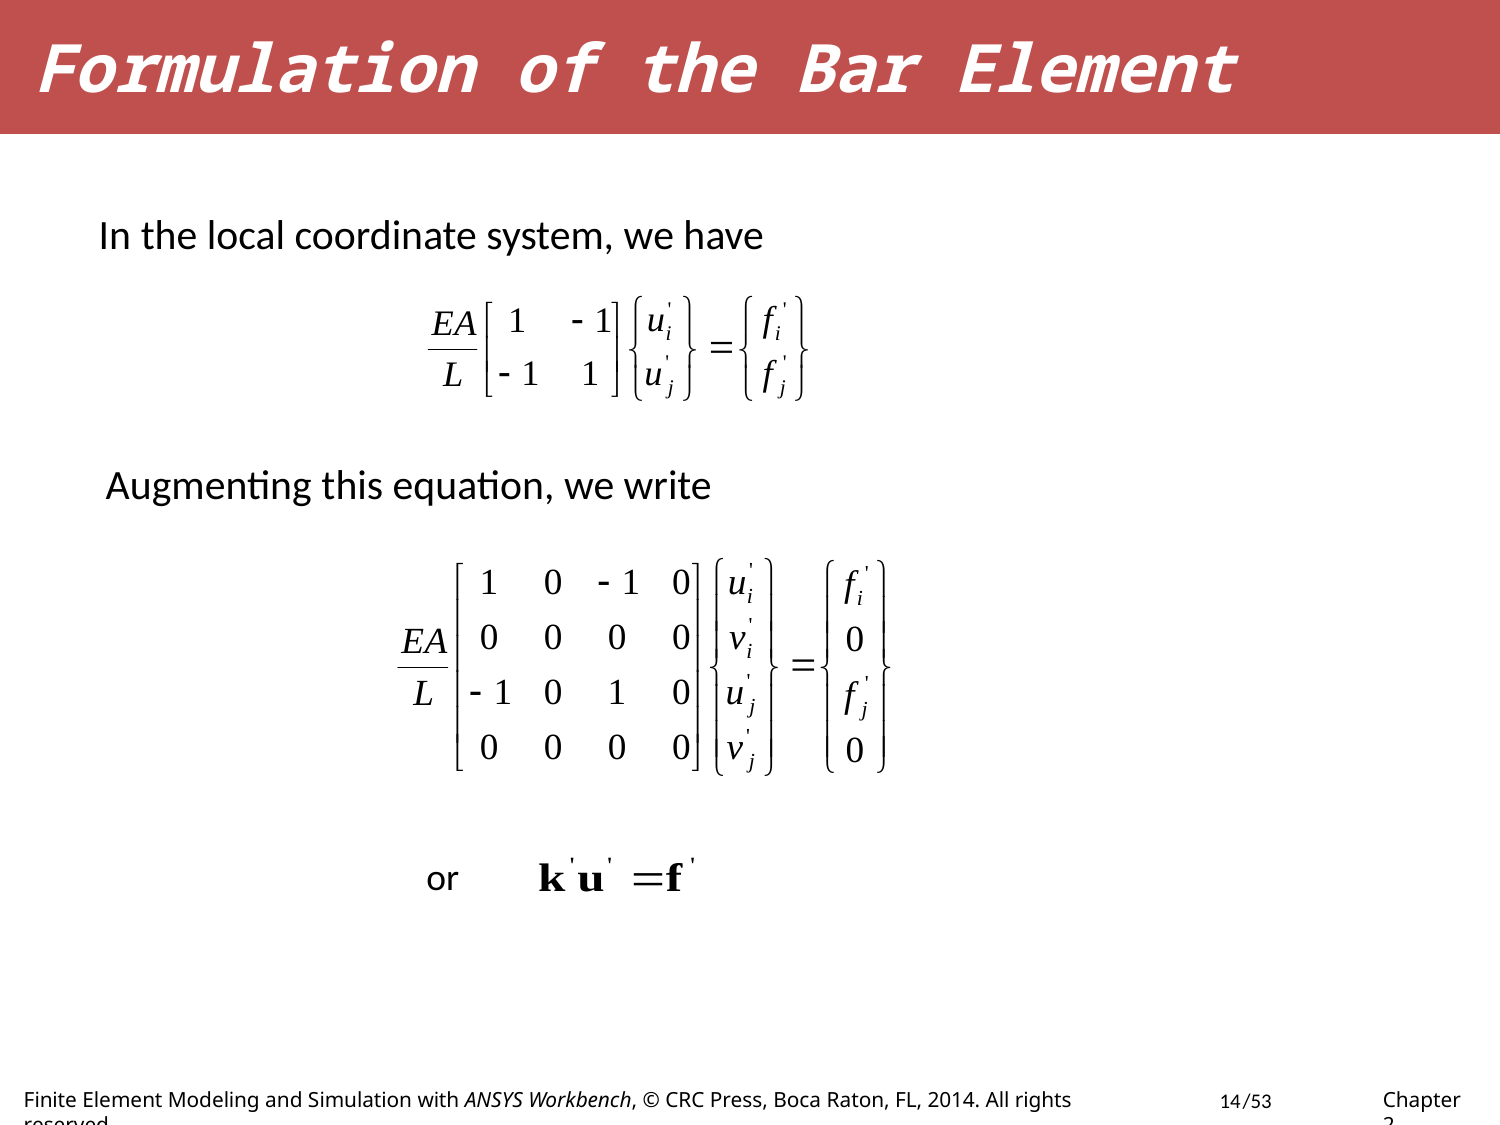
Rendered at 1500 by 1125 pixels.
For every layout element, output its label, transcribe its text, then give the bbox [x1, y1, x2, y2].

text_box Augmenting this equation, we write [90, 450, 728, 516]
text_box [422, 289, 817, 410]
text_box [530, 848, 704, 902]
text_box Formulation of the Bar Element [19, 17, 1496, 113]
slide_number 14 [1204, 1080, 1285, 1125]
text_box or [411, 845, 475, 906]
text_box In the local coordinate system, we have [84, 200, 780, 266]
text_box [391, 550, 899, 785]
